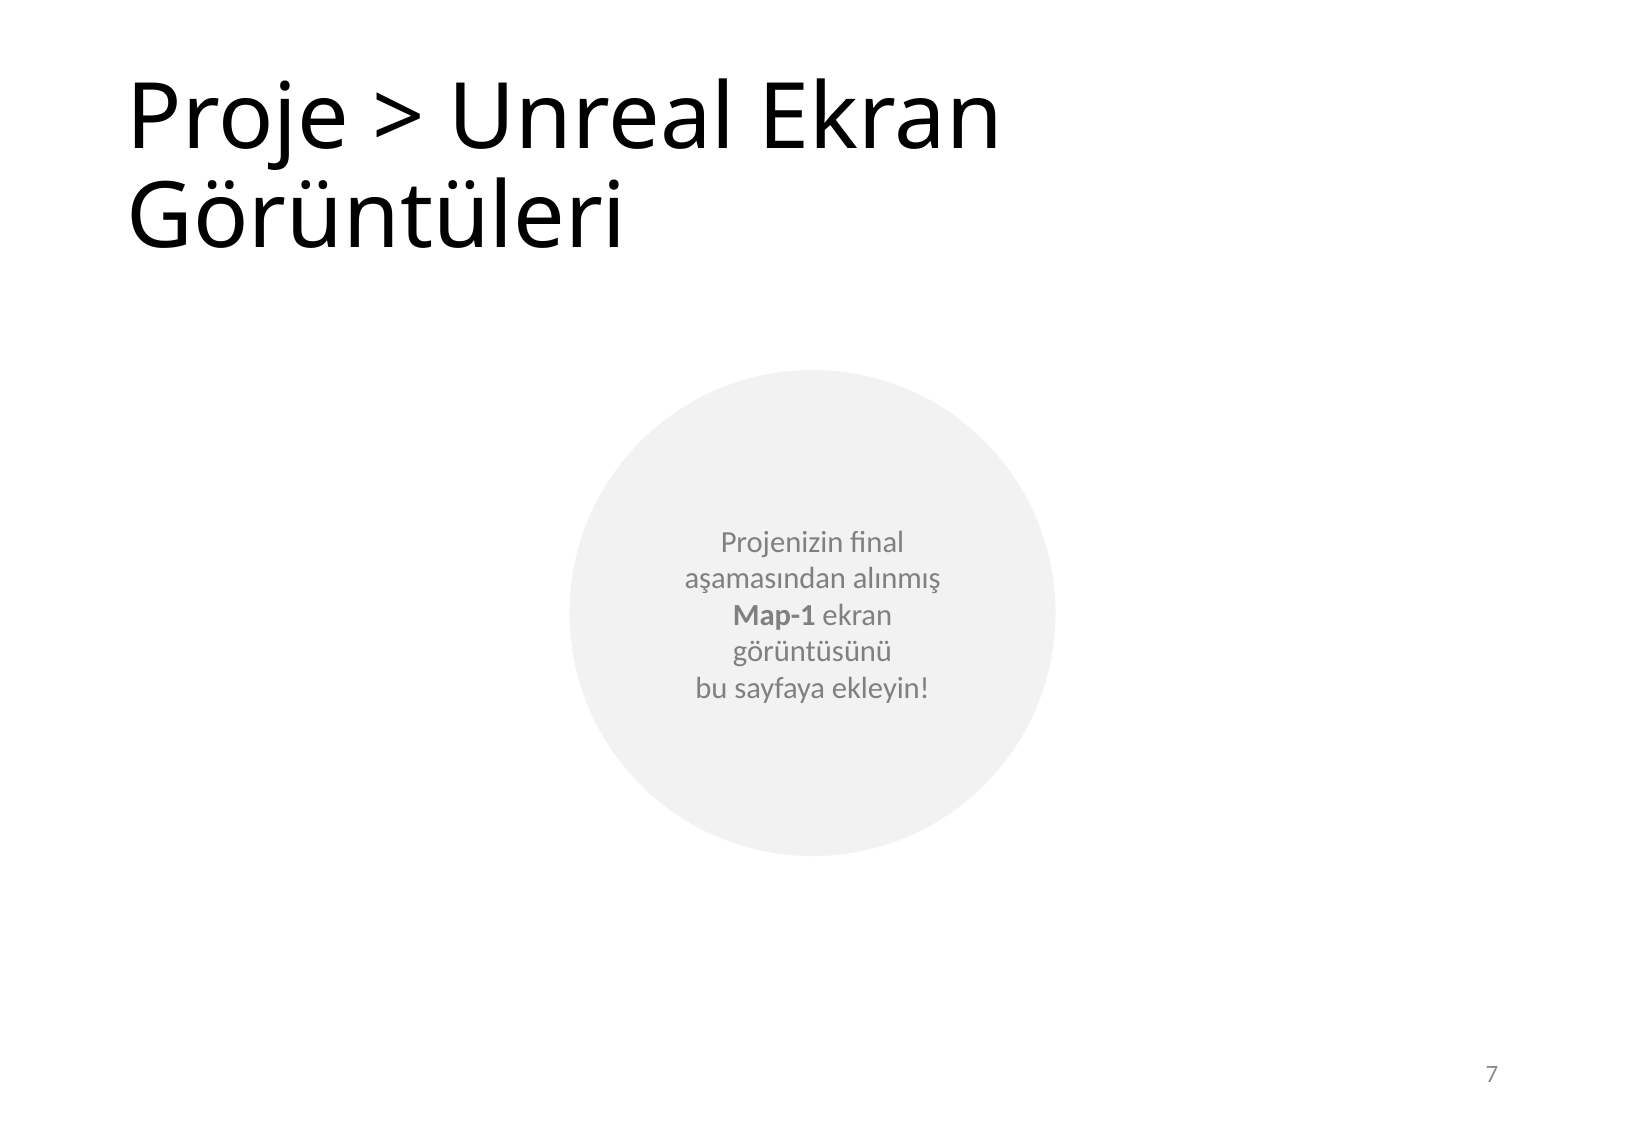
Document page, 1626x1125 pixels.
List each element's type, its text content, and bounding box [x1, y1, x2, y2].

slide_number 7 [1147, 1042, 1514, 1103]
text_box Projenizin final aşamasından alınmış Map-1 ekran görüntüsünü bu sayfaya ekleyin! [568, 368, 1057, 858]
title Proje > Unreal Ekran Görüntüleri [111, 59, 1514, 278]
